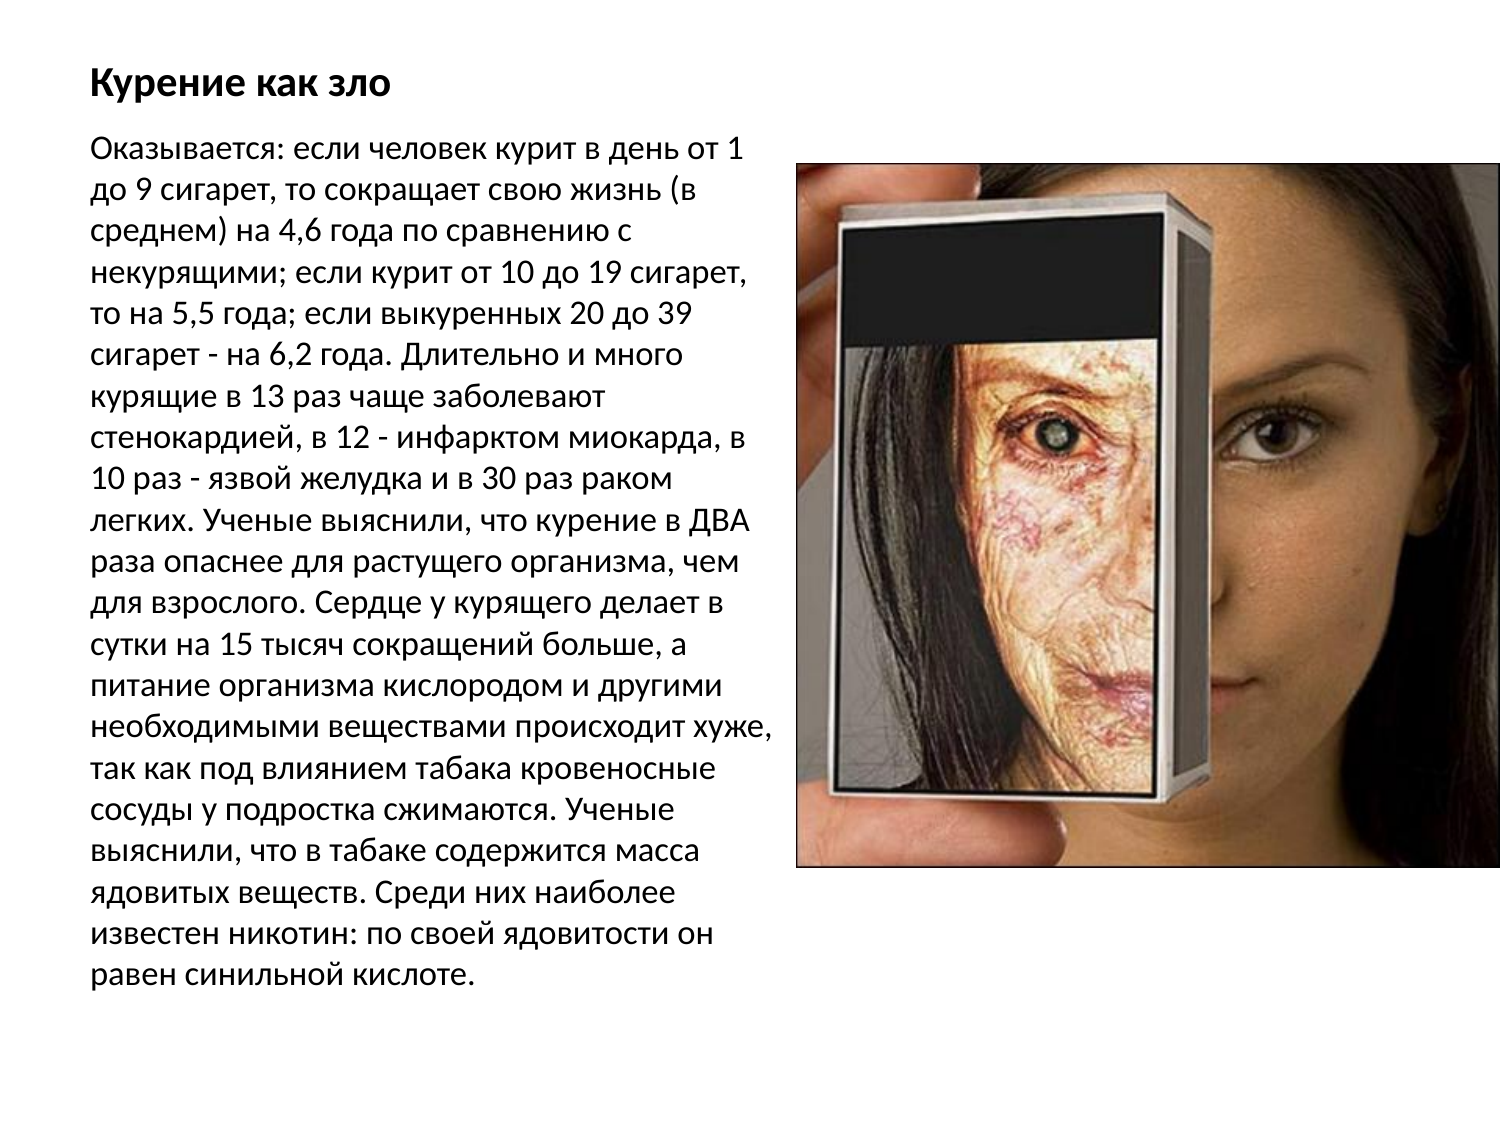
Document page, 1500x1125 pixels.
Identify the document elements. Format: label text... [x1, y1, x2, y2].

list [796, 163, 1500, 868]
list Оказывается: если человек курит в день от 1 до 9 сигарет, то сокращает свою жизнь (в среднем) на 4,6 года по сравнению с некурящими; если курит от 10 до 19 сигарет, то на 5,5 года; если выкуренных 20 до 39 сигарет - на 6,2 года. Длительно и много курящие в 13 раз чаще заболевают стенокардией, в 12 - инфарктом миокарда, в 10 раз - язвой желудка и в 30 раз раком легких. Ученые выяснили, что курение в ДВА раза опаснее для растущего организма, чем для взрослого. Сердце у курящего делает в сутки на 15 тысяч сокращений больше, а питание организма кислородом и другими необходимыми веществами происходит хуже, так как под влиянием табака кровеносные сосуды у подростка сжимаются. Ученые выяснили, что в табаке содержится масса ядовитых веществ. Среди них наиболее известен никотин: по своей ядовитости он равен синильной кислоте. [75, 117, 797, 1005]
title Курение как зло [75, 44, 797, 117]
